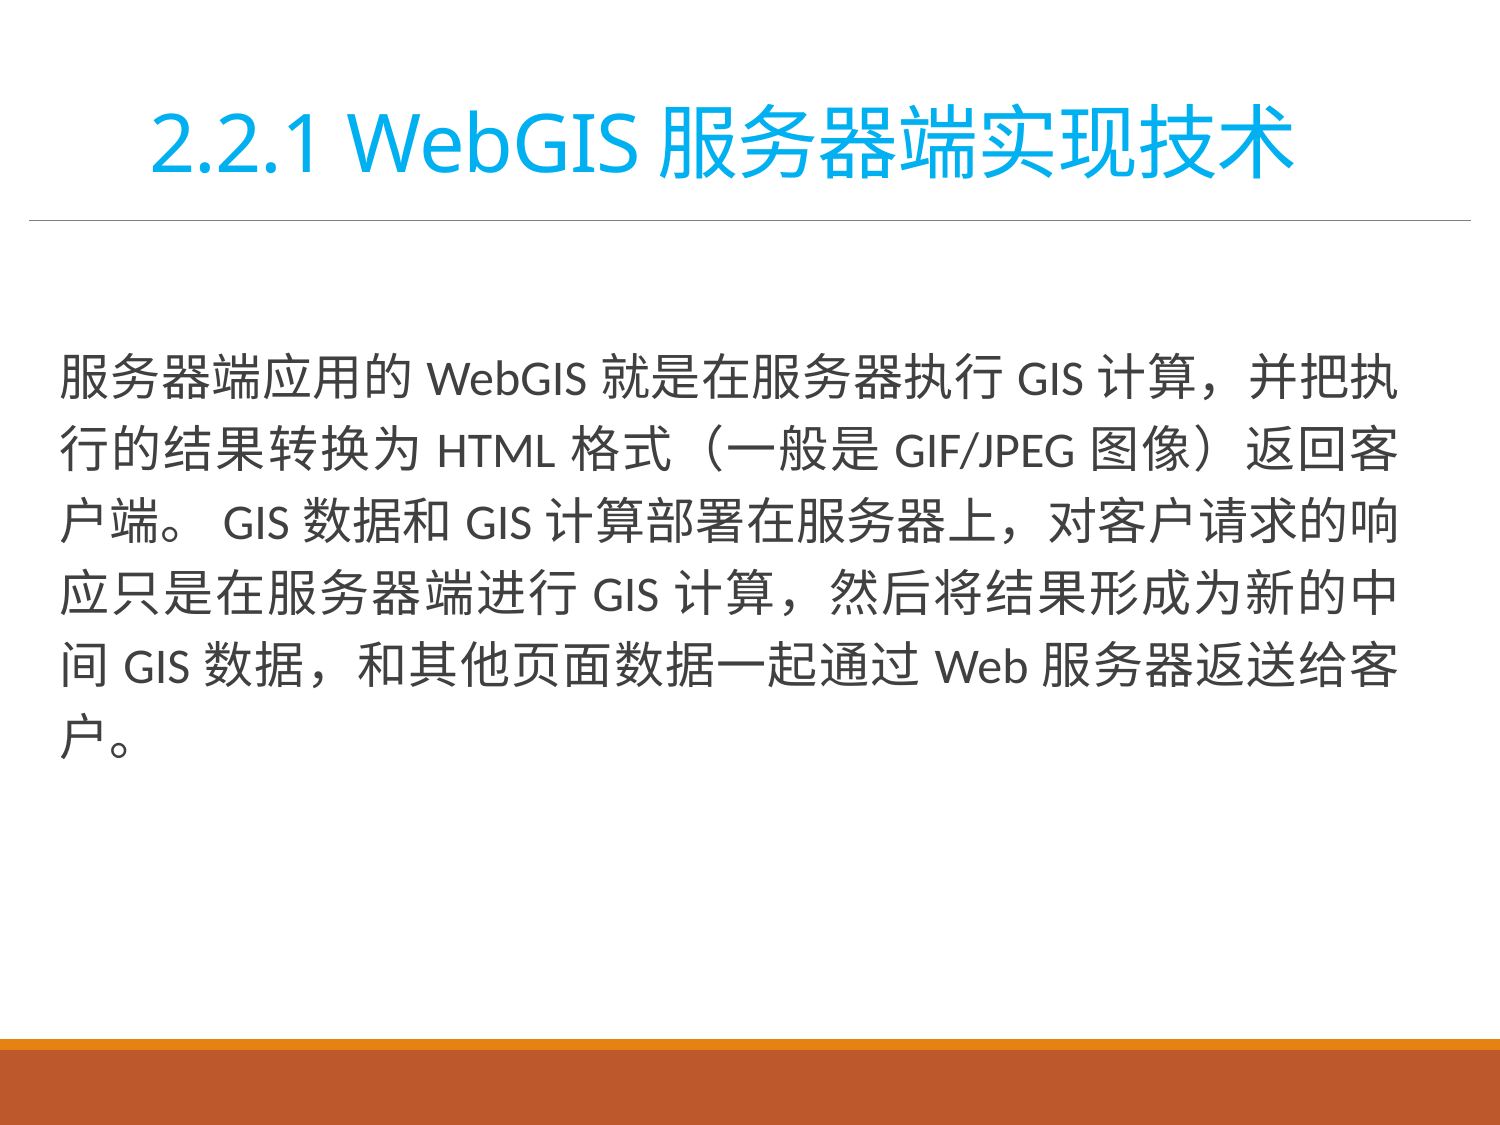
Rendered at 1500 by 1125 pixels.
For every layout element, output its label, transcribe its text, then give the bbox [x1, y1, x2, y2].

title 2.2.1 WebGIS服务器端实现技术 [134, 47, 1365, 197]
list 服务器端应用的WebGIS就是在服务器执行GIS计算，并把执行的结果转换为HTML格式（一般是GIF/JPEG图像）返回客户端。GIS数据和GIS计算部署在服务器上，对客户请求的响应只是在服务器端进行GIS计算，然后将结果形成为新的中间GIS数据，和其他页面数据一起通过Web服务器返送给客户。 [59, 326, 1400, 894]
